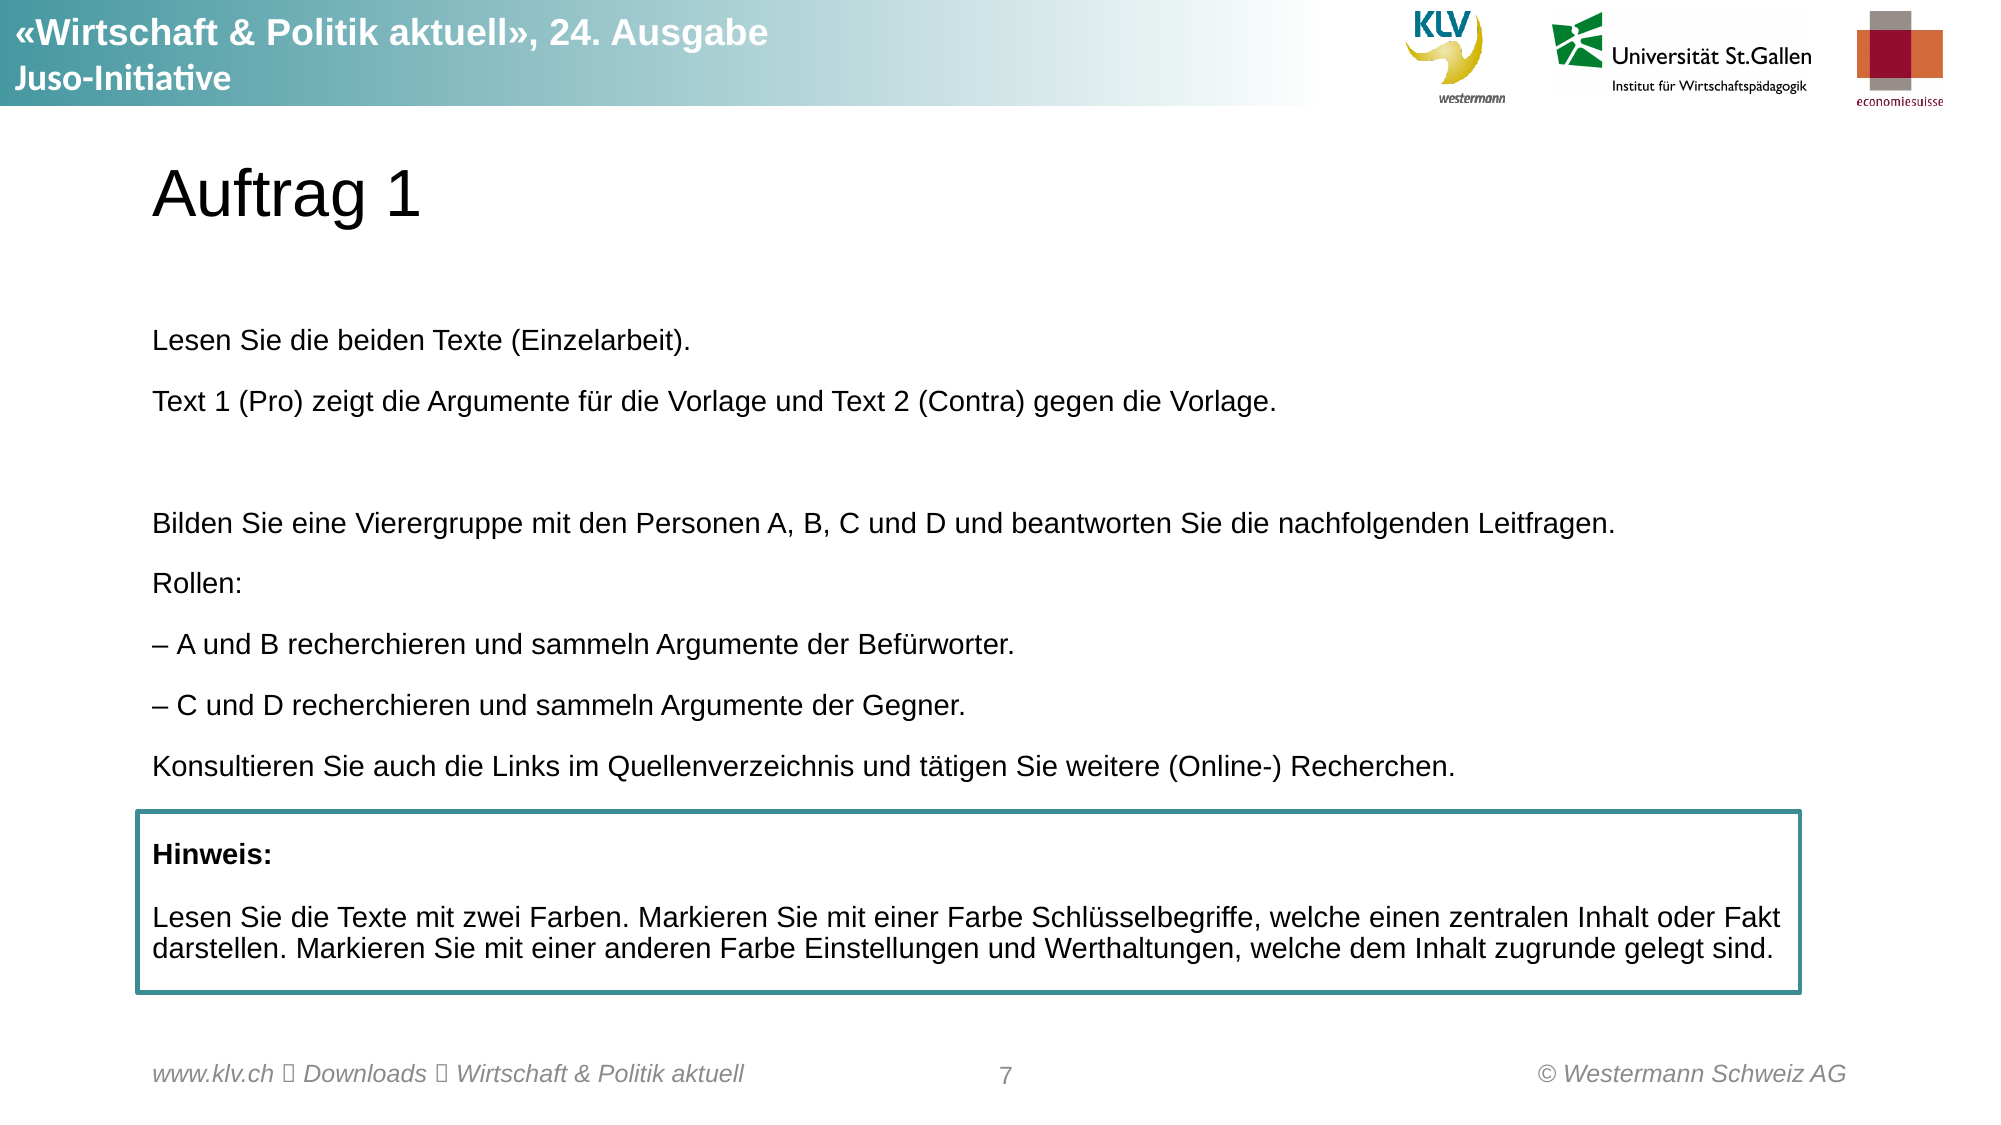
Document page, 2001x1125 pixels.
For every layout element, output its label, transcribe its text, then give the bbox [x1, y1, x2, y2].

slide_number www.klv.ch  Downloads  Wirtschaft & Politik aktuell [137, 1042, 813, 1103]
text_box Lesen Sie die beiden Texte (Einzelarbeit). Text 1 (Pro) zeigt die Argumente für die Vorlage und Text 2 (Contra) gegen die Vorlage. Bilden Sie eine Vierergruppe mit den Personen A, B, C und D und beantworten Sie die nachfolgenden Leitfragen. Rollen: – A und B recherchieren und sammeln Argumente der Befürworter. – C und D recherchieren und sammeln Argumente der Gegner. Konsultieren Sie auch die Links im Quellenverzeichnis und tätigen Sie weitere (Online-) Recherchen. [137, 296, 1863, 790]
text_box © Westermann Schweiz AG [1204, 1042, 1863, 1103]
text_box Hinweis: Lesen Sie die Texte mit zwei Farben. Markieren Sie mit einer Farbe Schlüsselbegriffe, welche einen zentralen Inhalt oder Fakt darstellen. Markieren Sie mit einer anderen Farbe Einstellungen und Werthaltungen, welche dem Inhalt zugrunde gelegt sind. [137, 811, 1800, 993]
title Auftrag 1 [137, 92, 1863, 296]
slide_number 7 [812, 1044, 1200, 1105]
picture [1552, 12, 1811, 92]
picture [1857, 11, 1943, 106]
picture [1406, 11, 1505, 92]
